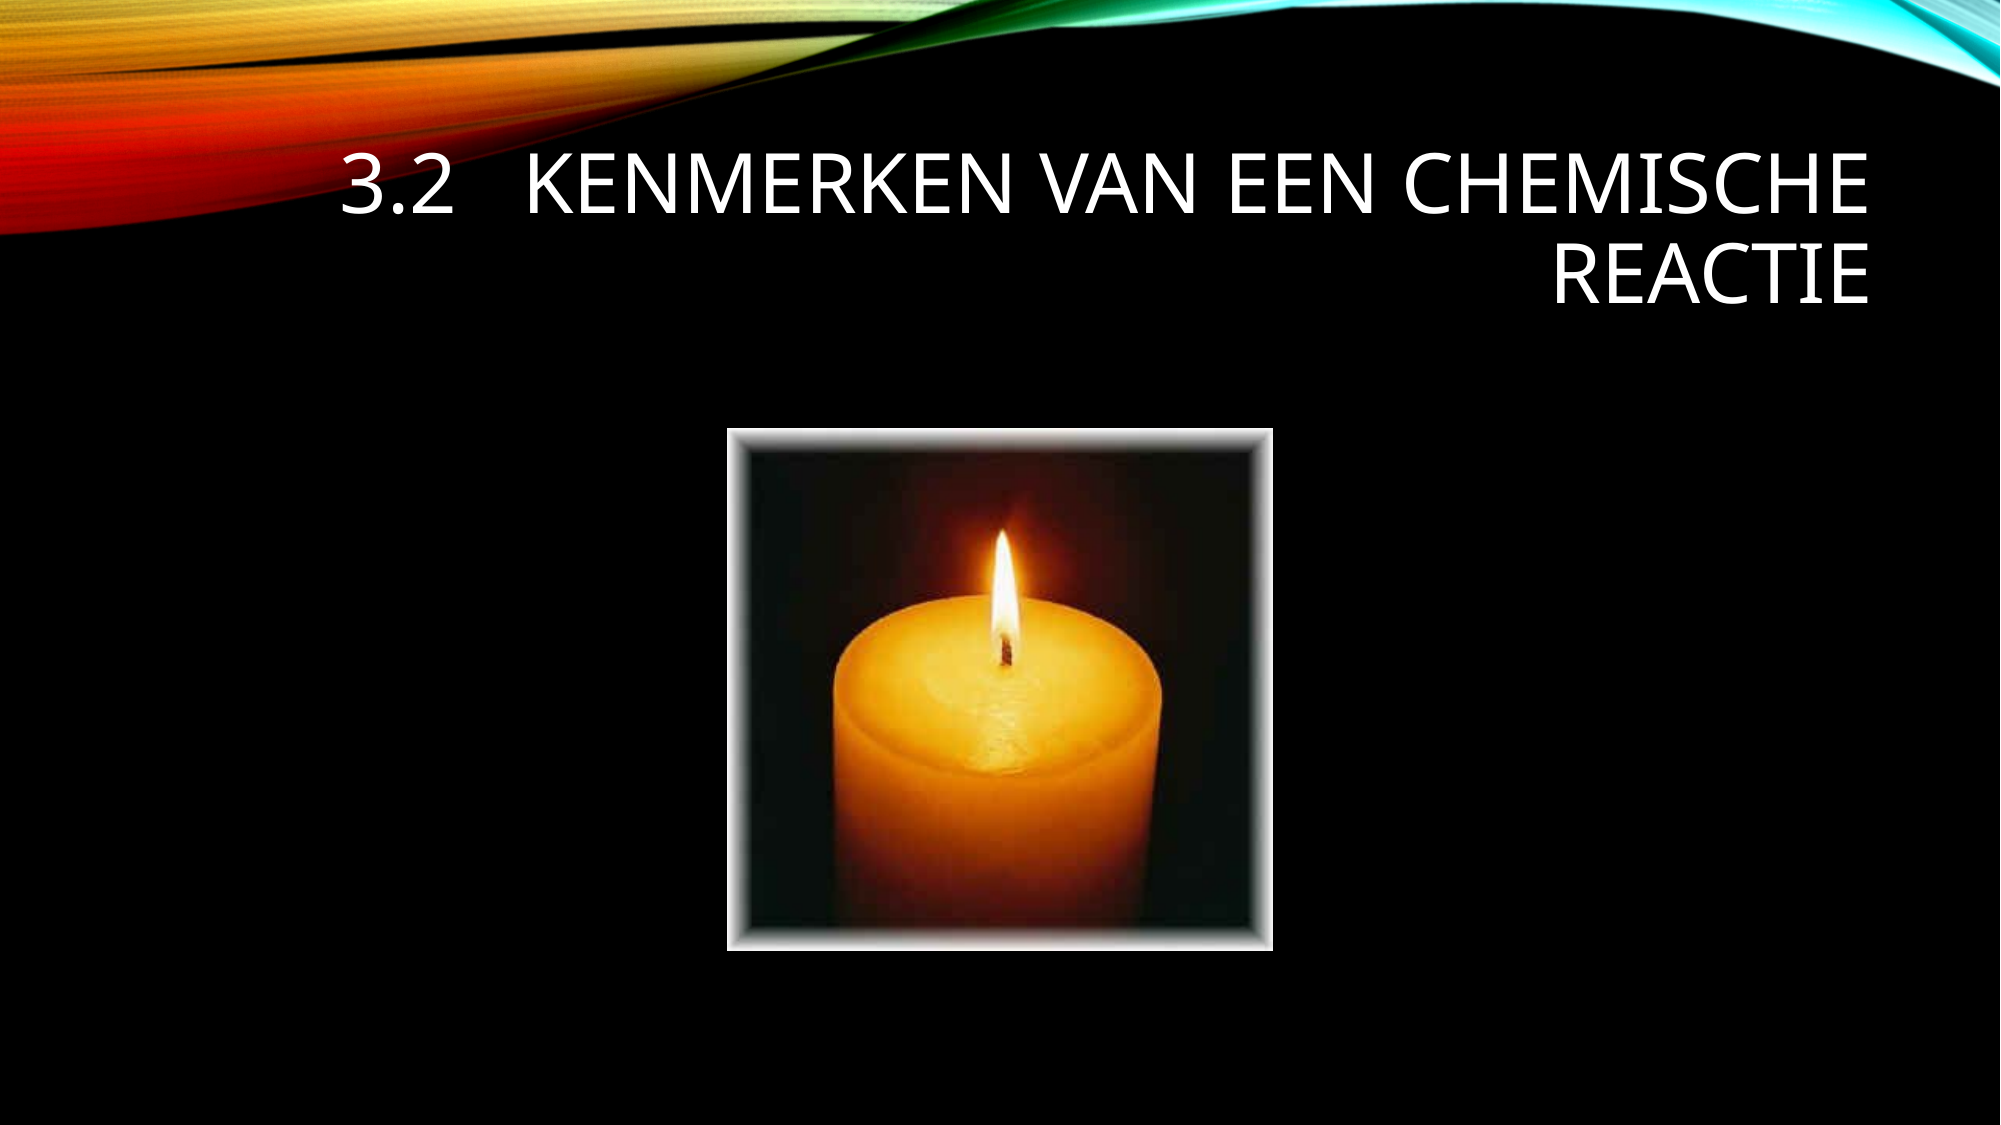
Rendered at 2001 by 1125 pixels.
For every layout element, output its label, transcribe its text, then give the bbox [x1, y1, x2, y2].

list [726, 428, 1273, 952]
title 3.2 Kenmerken van een chemische reactie [283, 125, 1888, 338]
picture [0, 0, 2000, 237]
